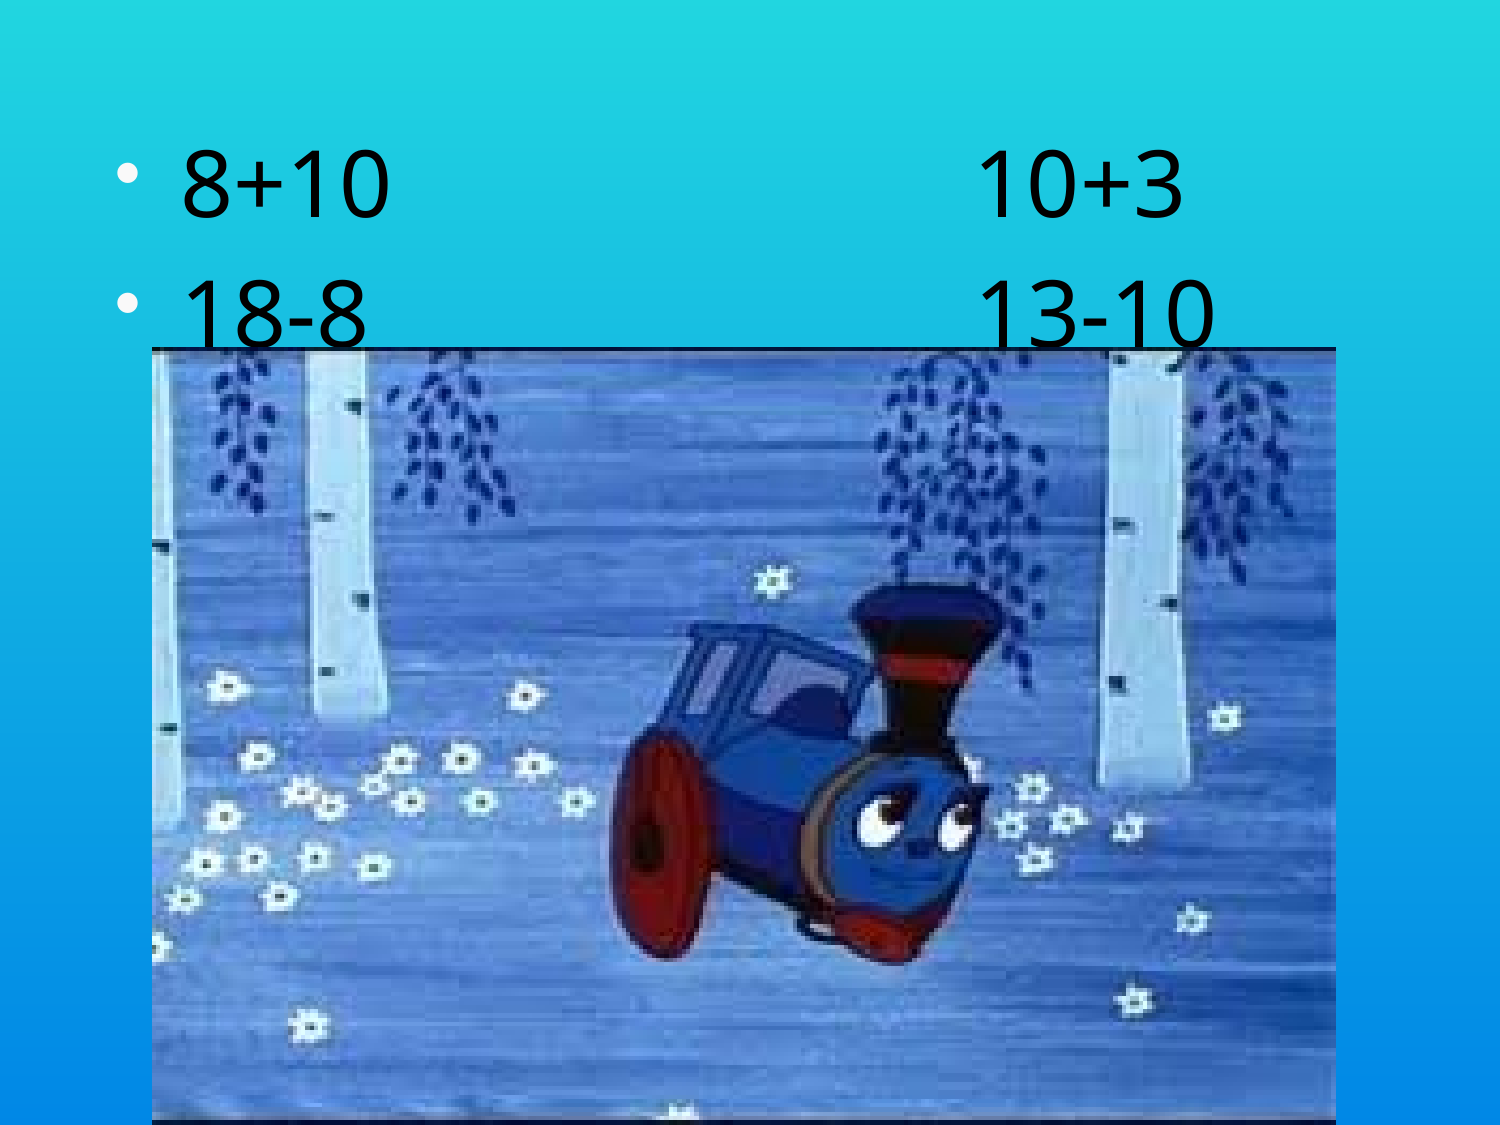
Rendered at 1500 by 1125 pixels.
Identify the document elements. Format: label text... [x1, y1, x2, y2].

list 8+10 10+3 18-8 13-10 [82, 117, 1432, 375]
picture [0, 347, 1500, 1125]
picture [1352, 891, 1356, 902]
